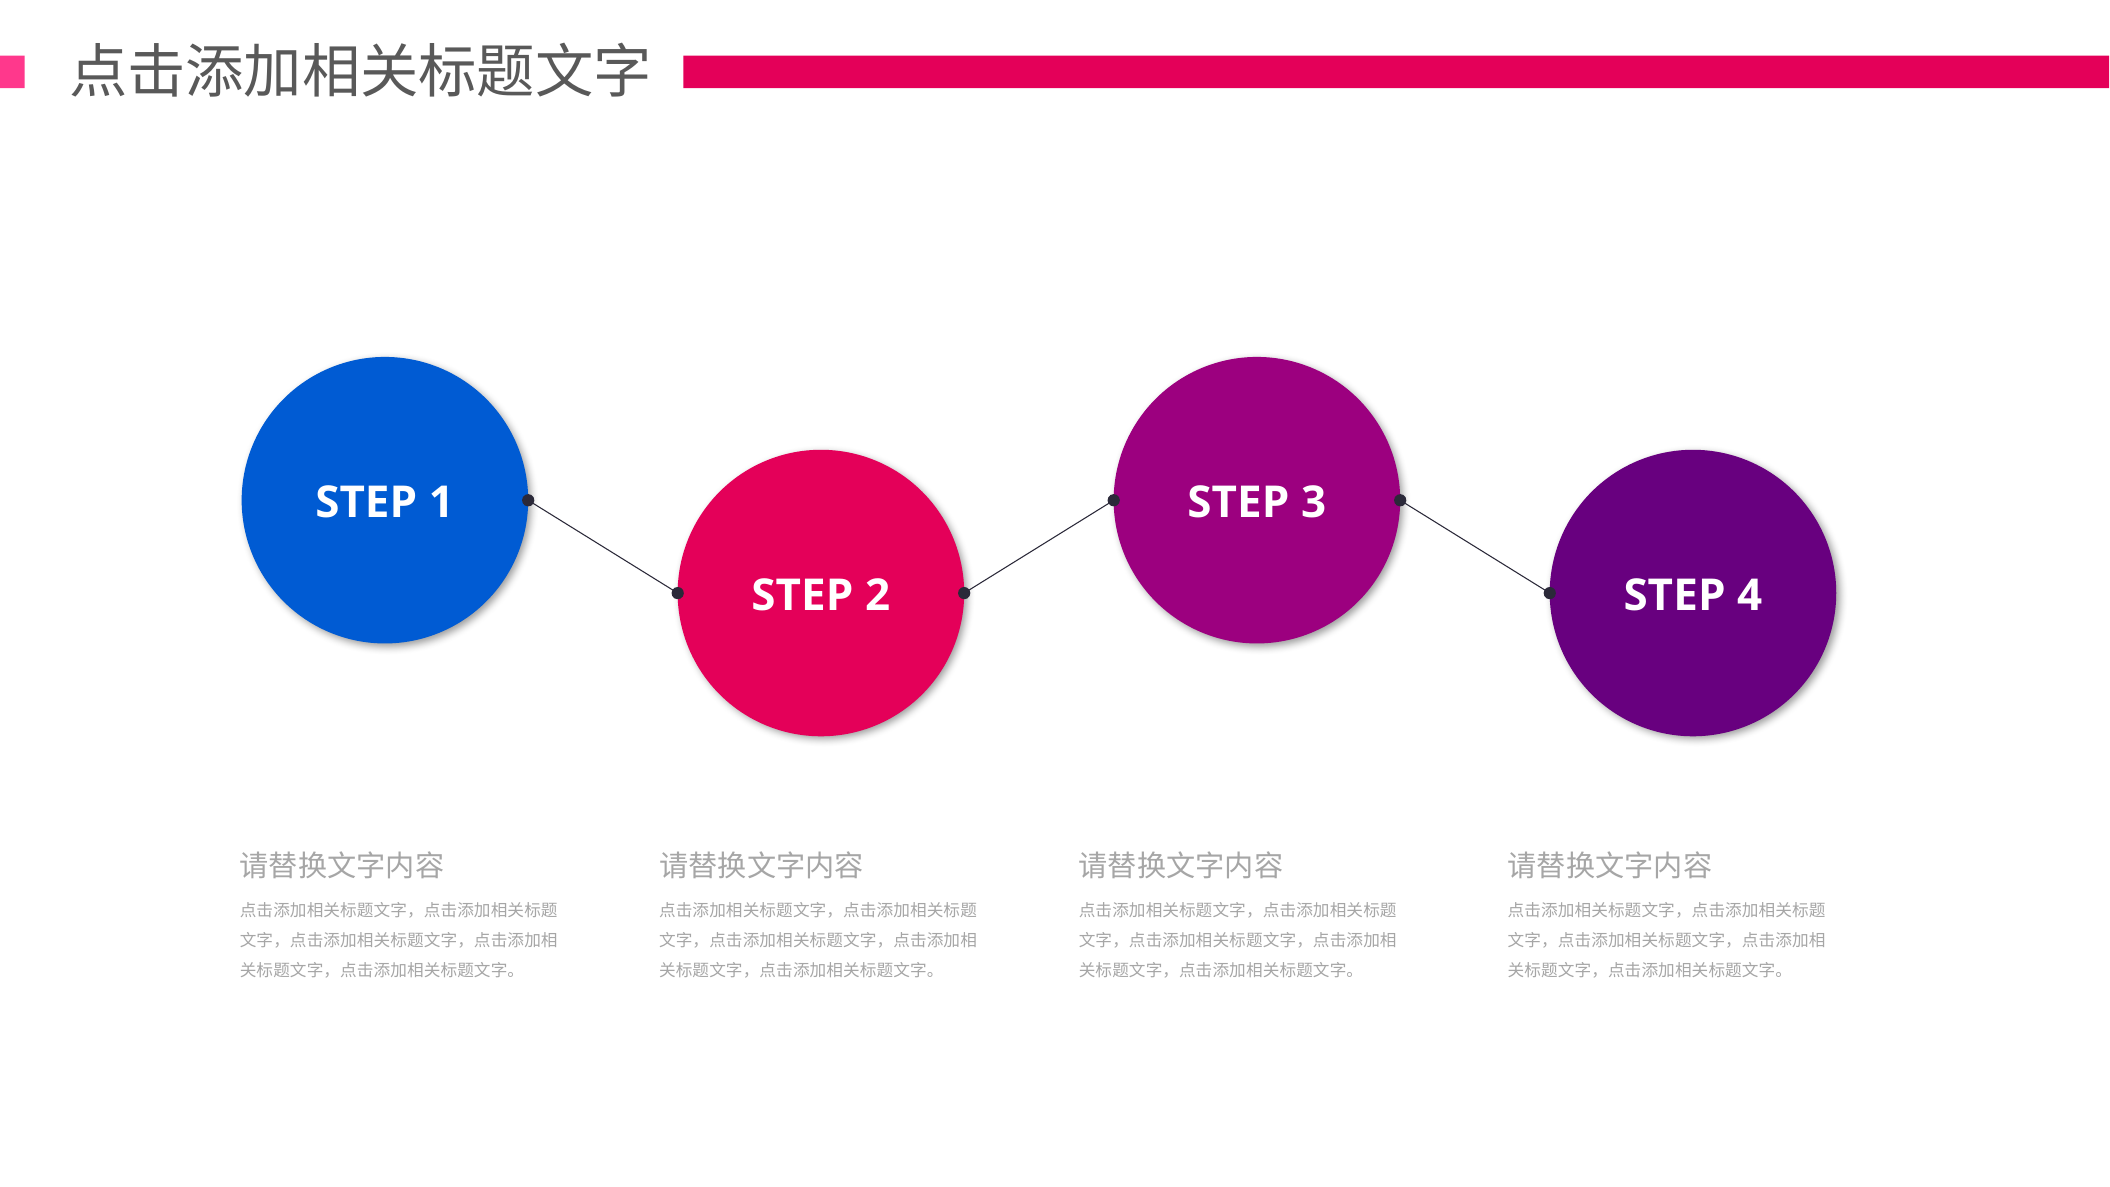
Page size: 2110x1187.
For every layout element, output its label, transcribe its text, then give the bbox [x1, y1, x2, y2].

text_box 点击添加相关标题文字，点击添加相关标题文字，点击添加相关标题文字，点击添加相关标题文字，点击添加相关标题文字。 [223, 882, 590, 988]
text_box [964, 500, 1114, 594]
text_box 请替换文字内容 [223, 832, 623, 891]
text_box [528, 500, 678, 594]
text_box 点击添加相关标题文字，点击添加相关标题文字，点击添加相关标题文字，点击添加相关标题文字，点击添加相关标题文字。 [643, 882, 1010, 988]
text_box 点击添加相关标题文字 [54, 26, 667, 112]
text_box STEP 3 [1112, 355, 1402, 645]
text_box STEP 2 [676, 448, 966, 738]
text_box STEP 1 [240, 355, 530, 645]
text_box 点击添加相关标题文字，点击添加相关标题文字，点击添加相关标题文字，点击添加相关标题文字，点击添加相关标题文字。 [1491, 882, 1858, 988]
text_box STEP 4 [1548, 448, 1838, 738]
text_box 请替换文字内容 [1062, 832, 1462, 891]
text_box 请替换文字内容 [1491, 832, 1891, 891]
text_box 点击添加相关标题文字，点击添加相关标题文字，点击添加相关标题文字，点击添加相关标题文字，点击添加相关标题文字。 [1062, 882, 1429, 988]
text_box 请替换文字内容 [643, 832, 1043, 891]
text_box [1400, 500, 1550, 594]
